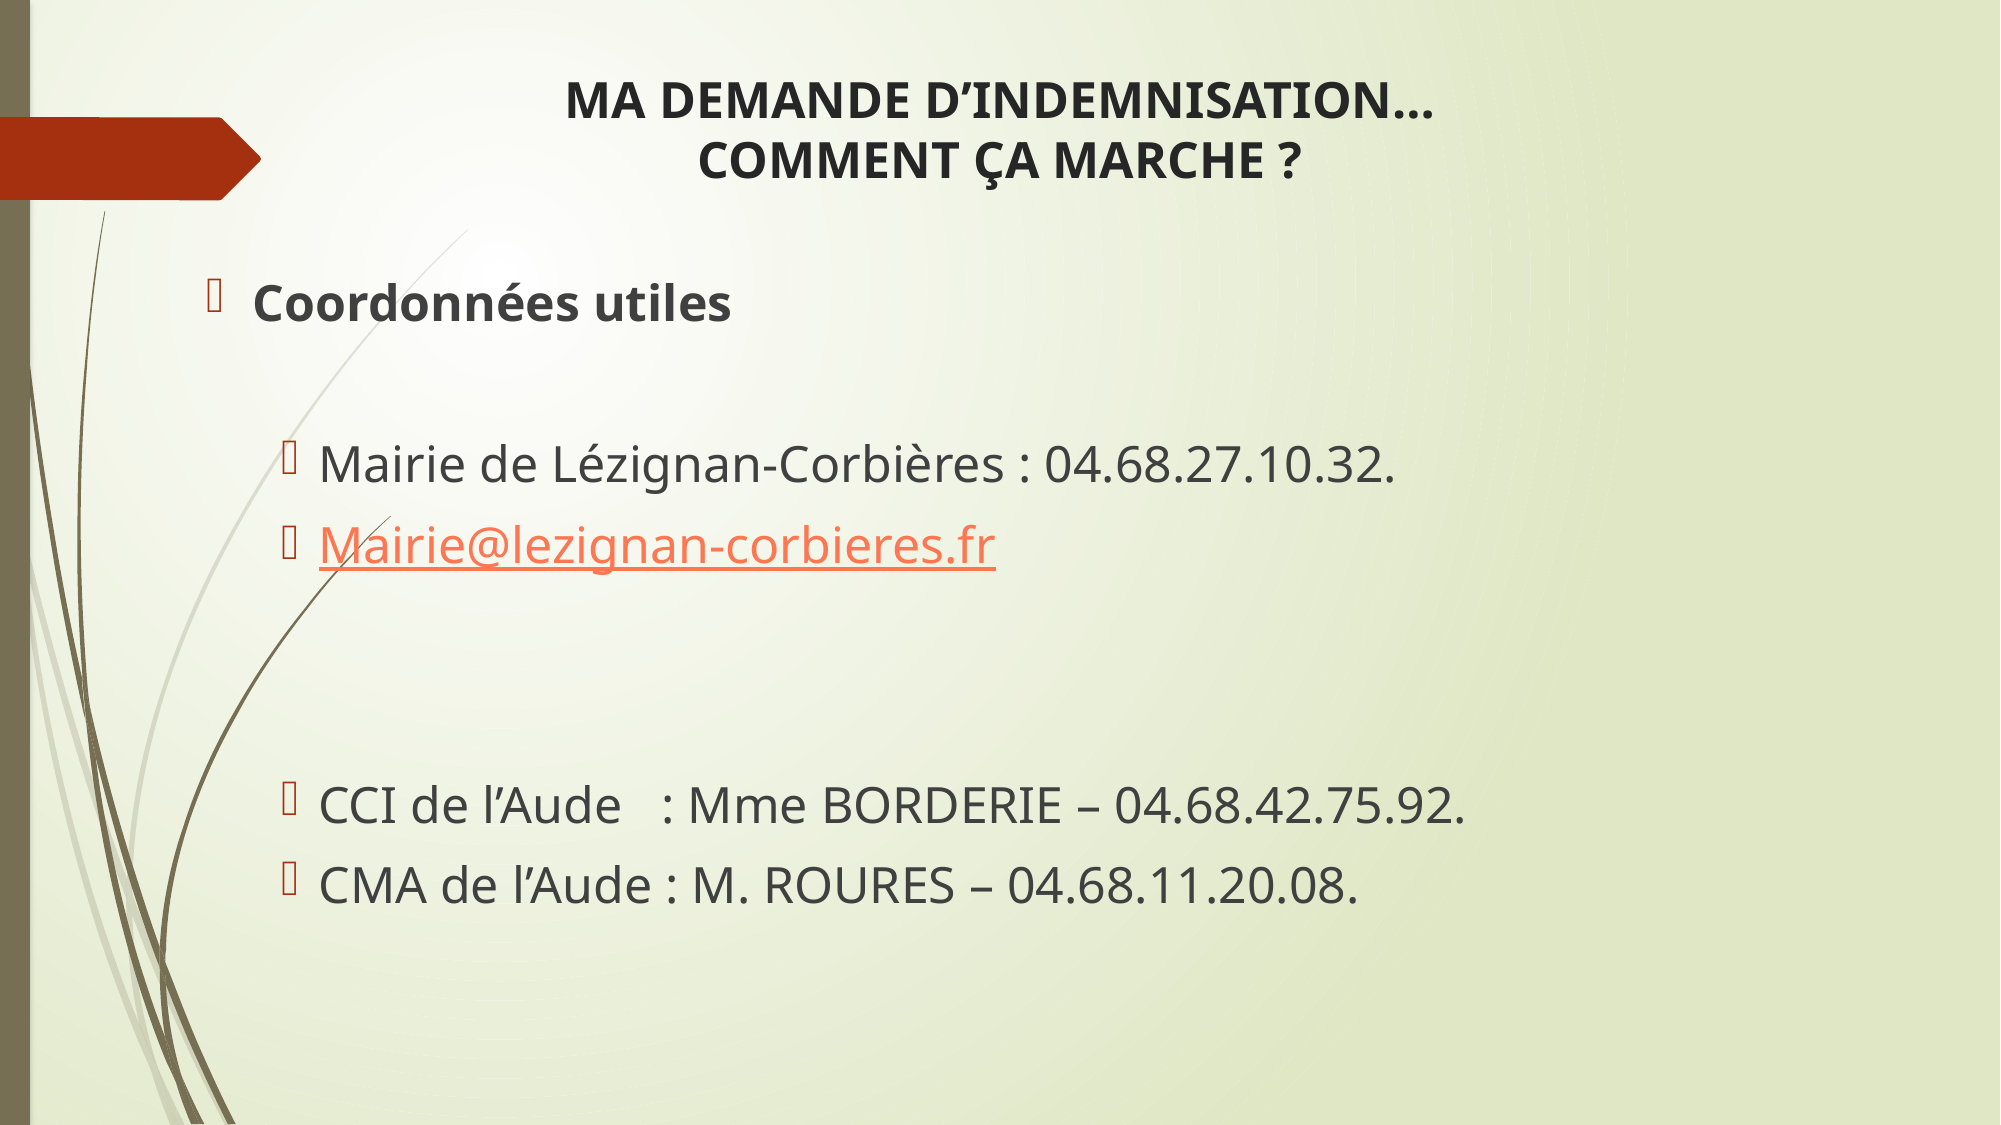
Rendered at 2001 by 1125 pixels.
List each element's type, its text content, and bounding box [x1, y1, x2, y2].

title MA DEMANDE D’INDEMNISATION… COMMENT ÇA MARCHE ? [269, 60, 1731, 222]
list Coordonnées utiles Mairie de Lézignan-Corbières : 04.68.27.10.32. Mairie@lezignan-corbieres.fr CCI de l’Aude : Mme BORDERIE – 04.68.42.75.92. CMA de l’Aude : M. ROURES – 04.68.11.20.08. [116, 263, 1907, 970]
